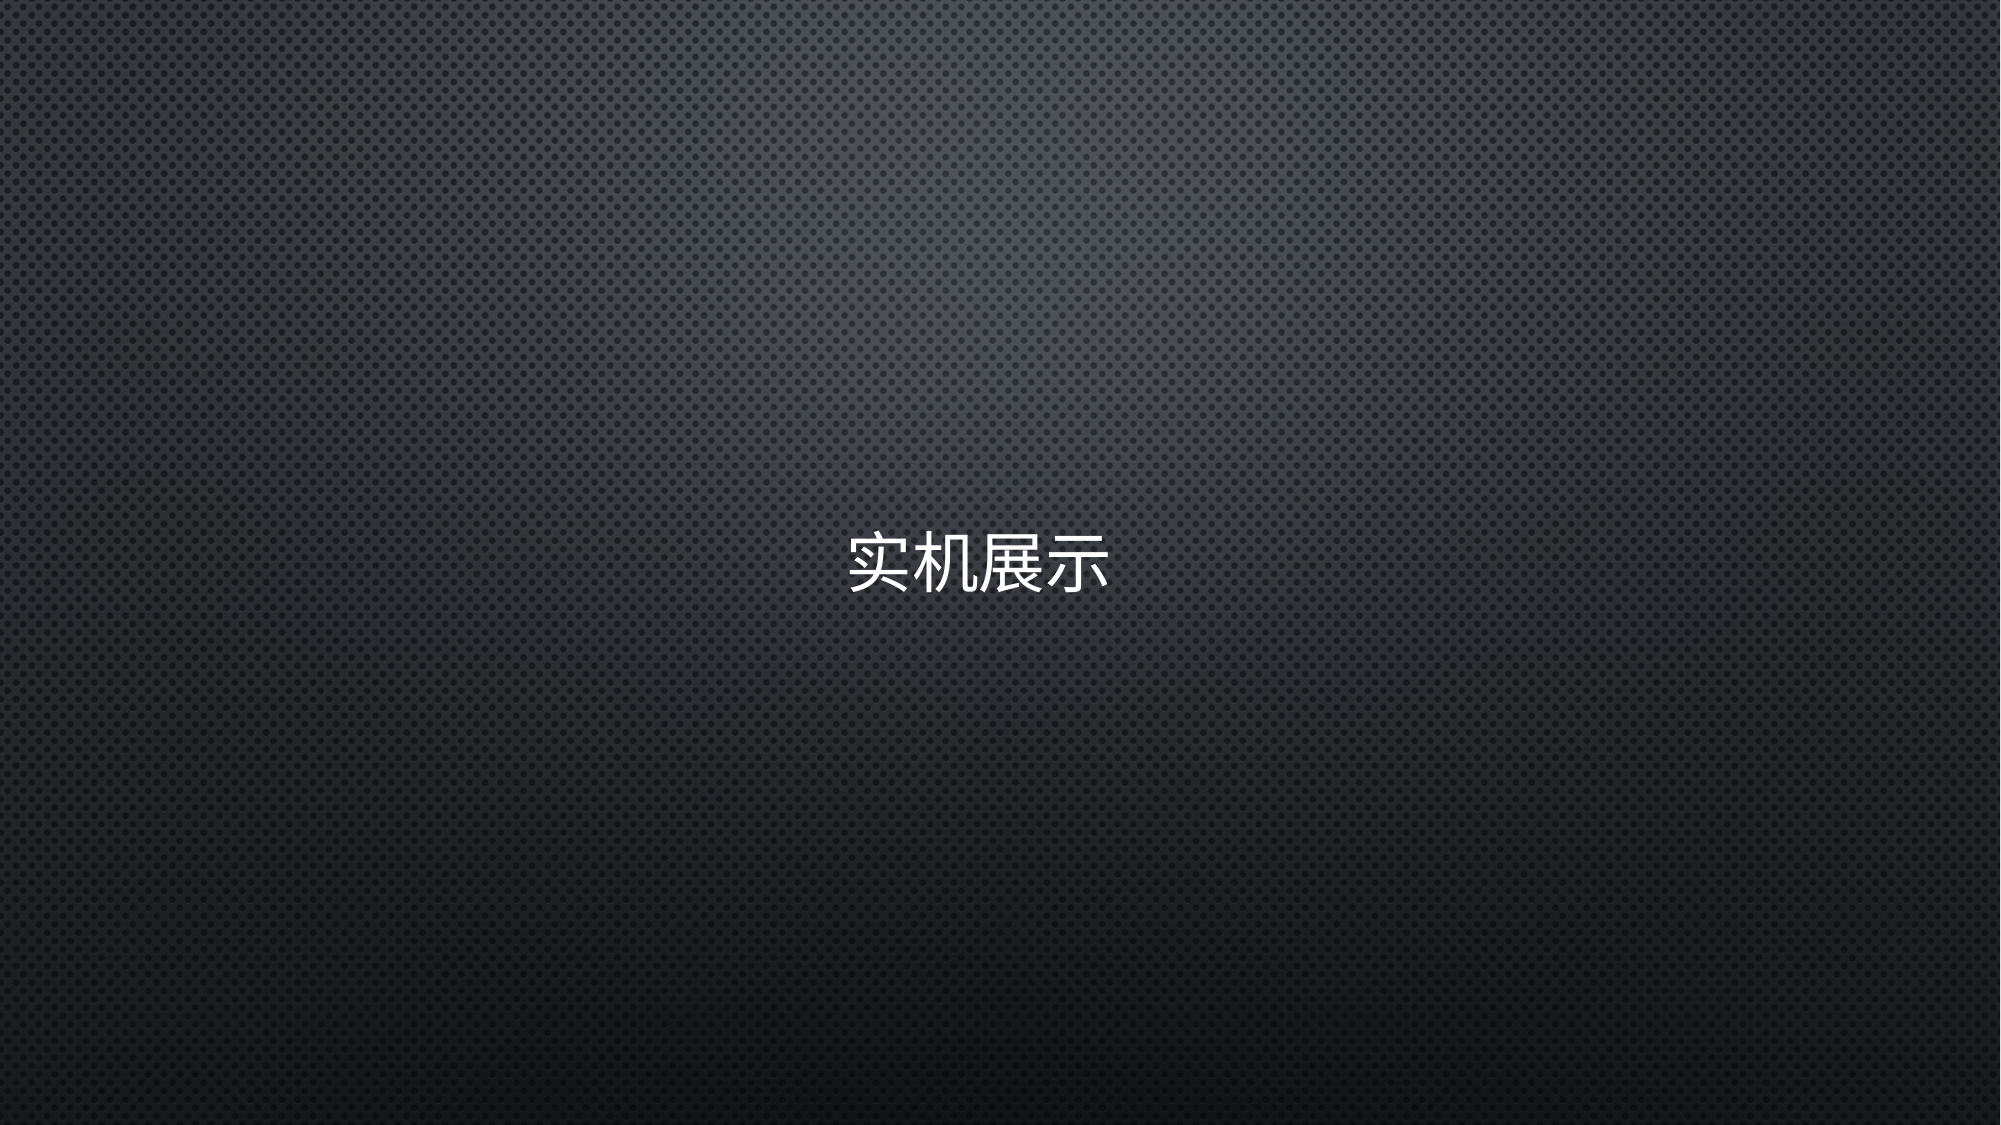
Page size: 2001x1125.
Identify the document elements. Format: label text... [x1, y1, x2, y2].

title 实机展示 [166, 404, 1792, 718]
